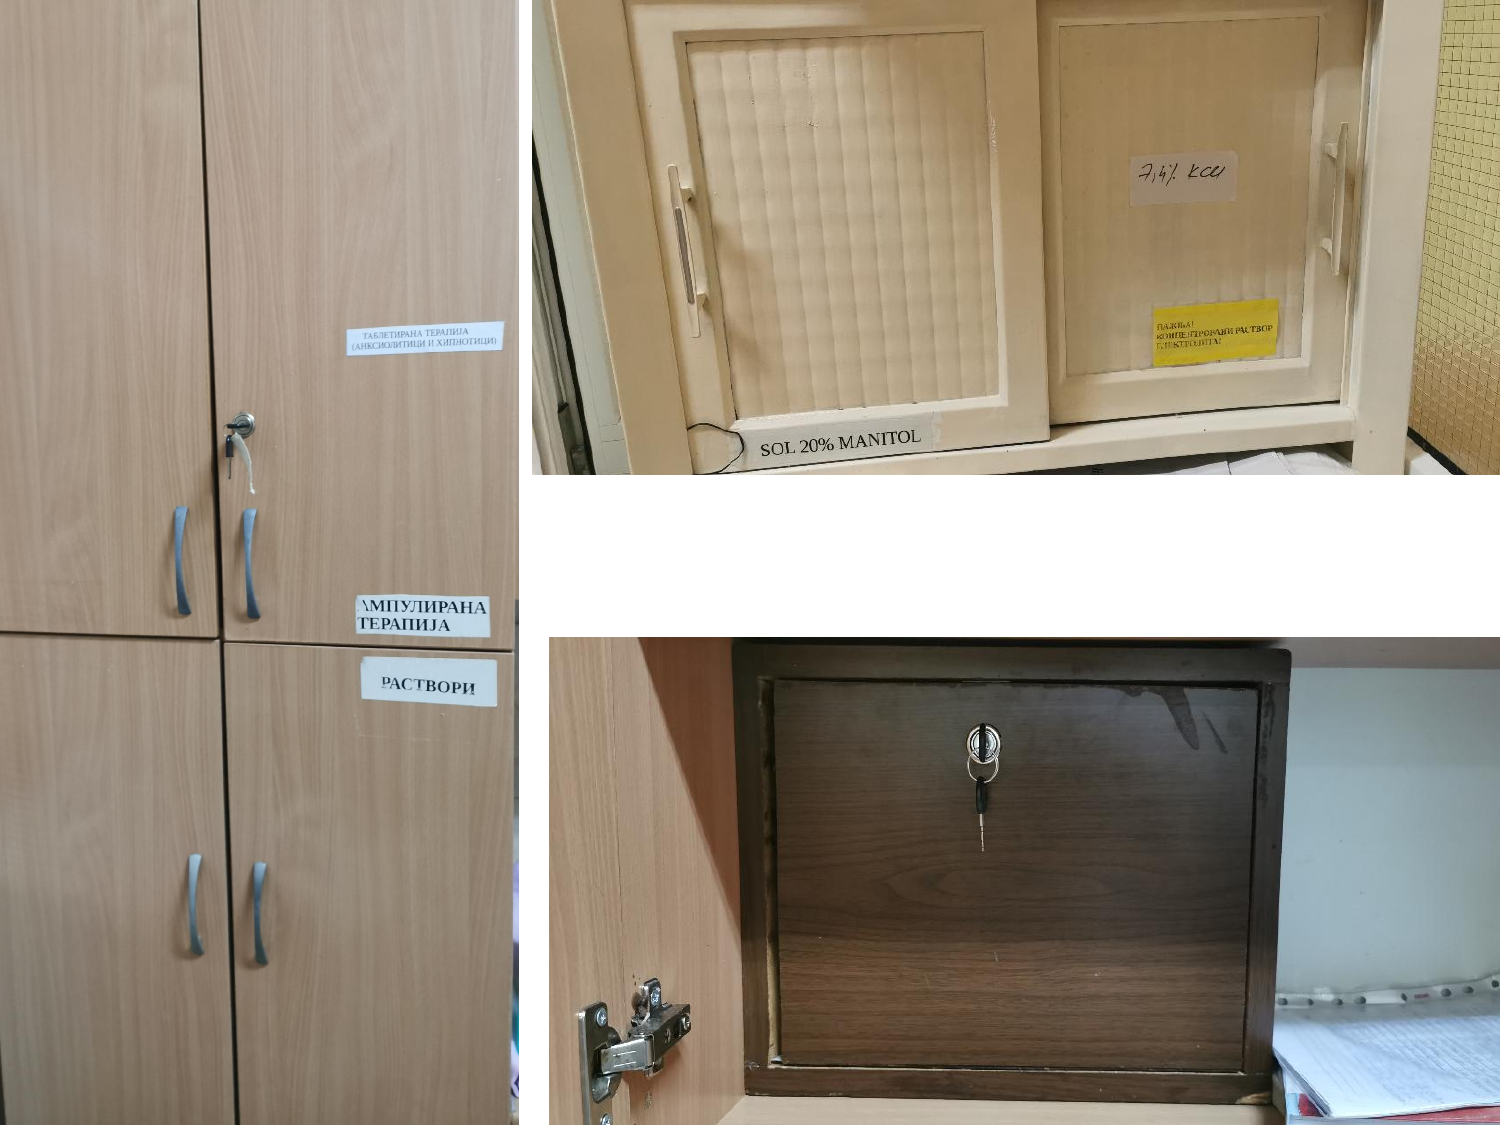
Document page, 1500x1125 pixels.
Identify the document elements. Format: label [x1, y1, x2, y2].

picture [0, 0, 519, 1125]
picture [532, 0, 1500, 476]
picture [549, 637, 1500, 1125]
